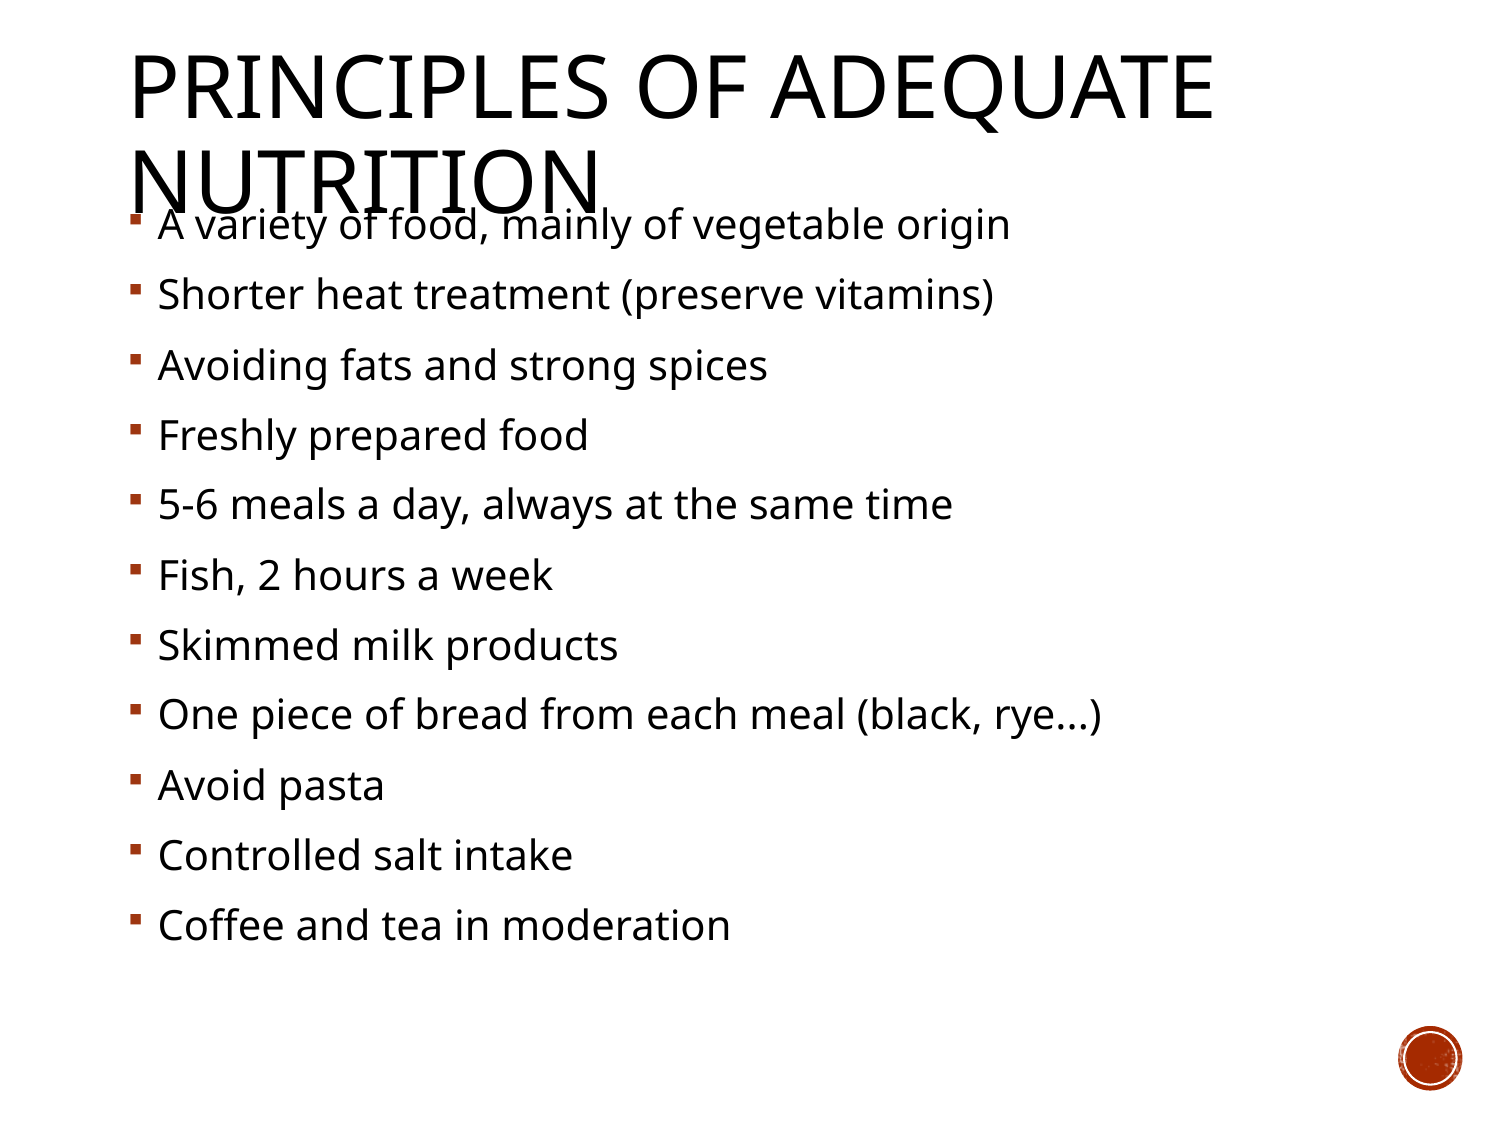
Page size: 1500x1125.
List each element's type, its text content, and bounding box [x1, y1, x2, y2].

title Principles of adequate nutrition [112, 79, 1388, 196]
list A variety of food, mainly of vegetable origin Shorter heat treatment (preserve vitamins) Avoiding fats and strong spices Freshly prepared food 5-6 meals a day, always at the same time Fish, 2 hours a week Skimmed milk products One piece of bread from each meal (black, rye...) Avoid pasta Controlled salt intake Coffee and tea in moderation [112, 196, 1388, 1013]
